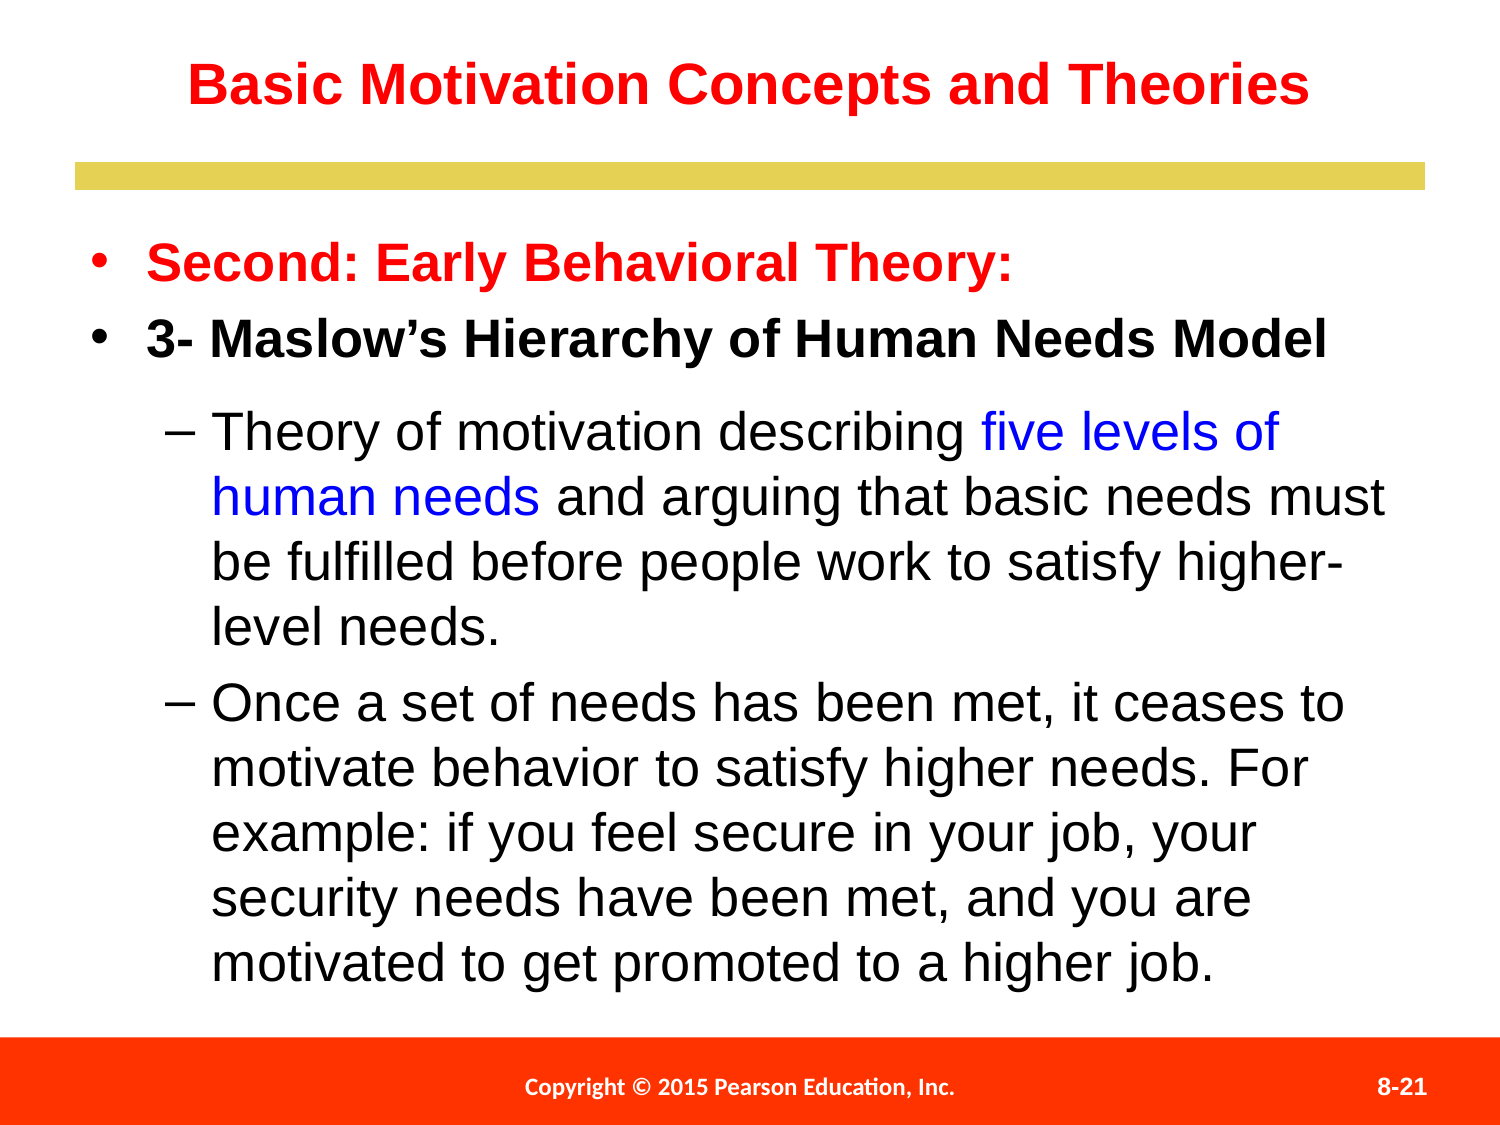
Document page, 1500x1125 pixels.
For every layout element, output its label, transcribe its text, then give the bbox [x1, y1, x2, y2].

text_box Basic Motivation Concepts and Theories [74, 24, 1425, 138]
picture [75, 162, 1425, 190]
list Second: Early Behavioral Theory: 3- Maslow’s Hierarchy of Human Needs Model Theory of motivation describing five levels of human needs and arguing that basic needs must be fulfilled before people work to satisfy higher-level needs. Once a set of needs has been met, it ceases to motivate behavior to satisfy higher needs. For example: if you feel secure in your job, your security needs have been met, and you are motivated to get promoted to a higher job. [74, 219, 1426, 1013]
